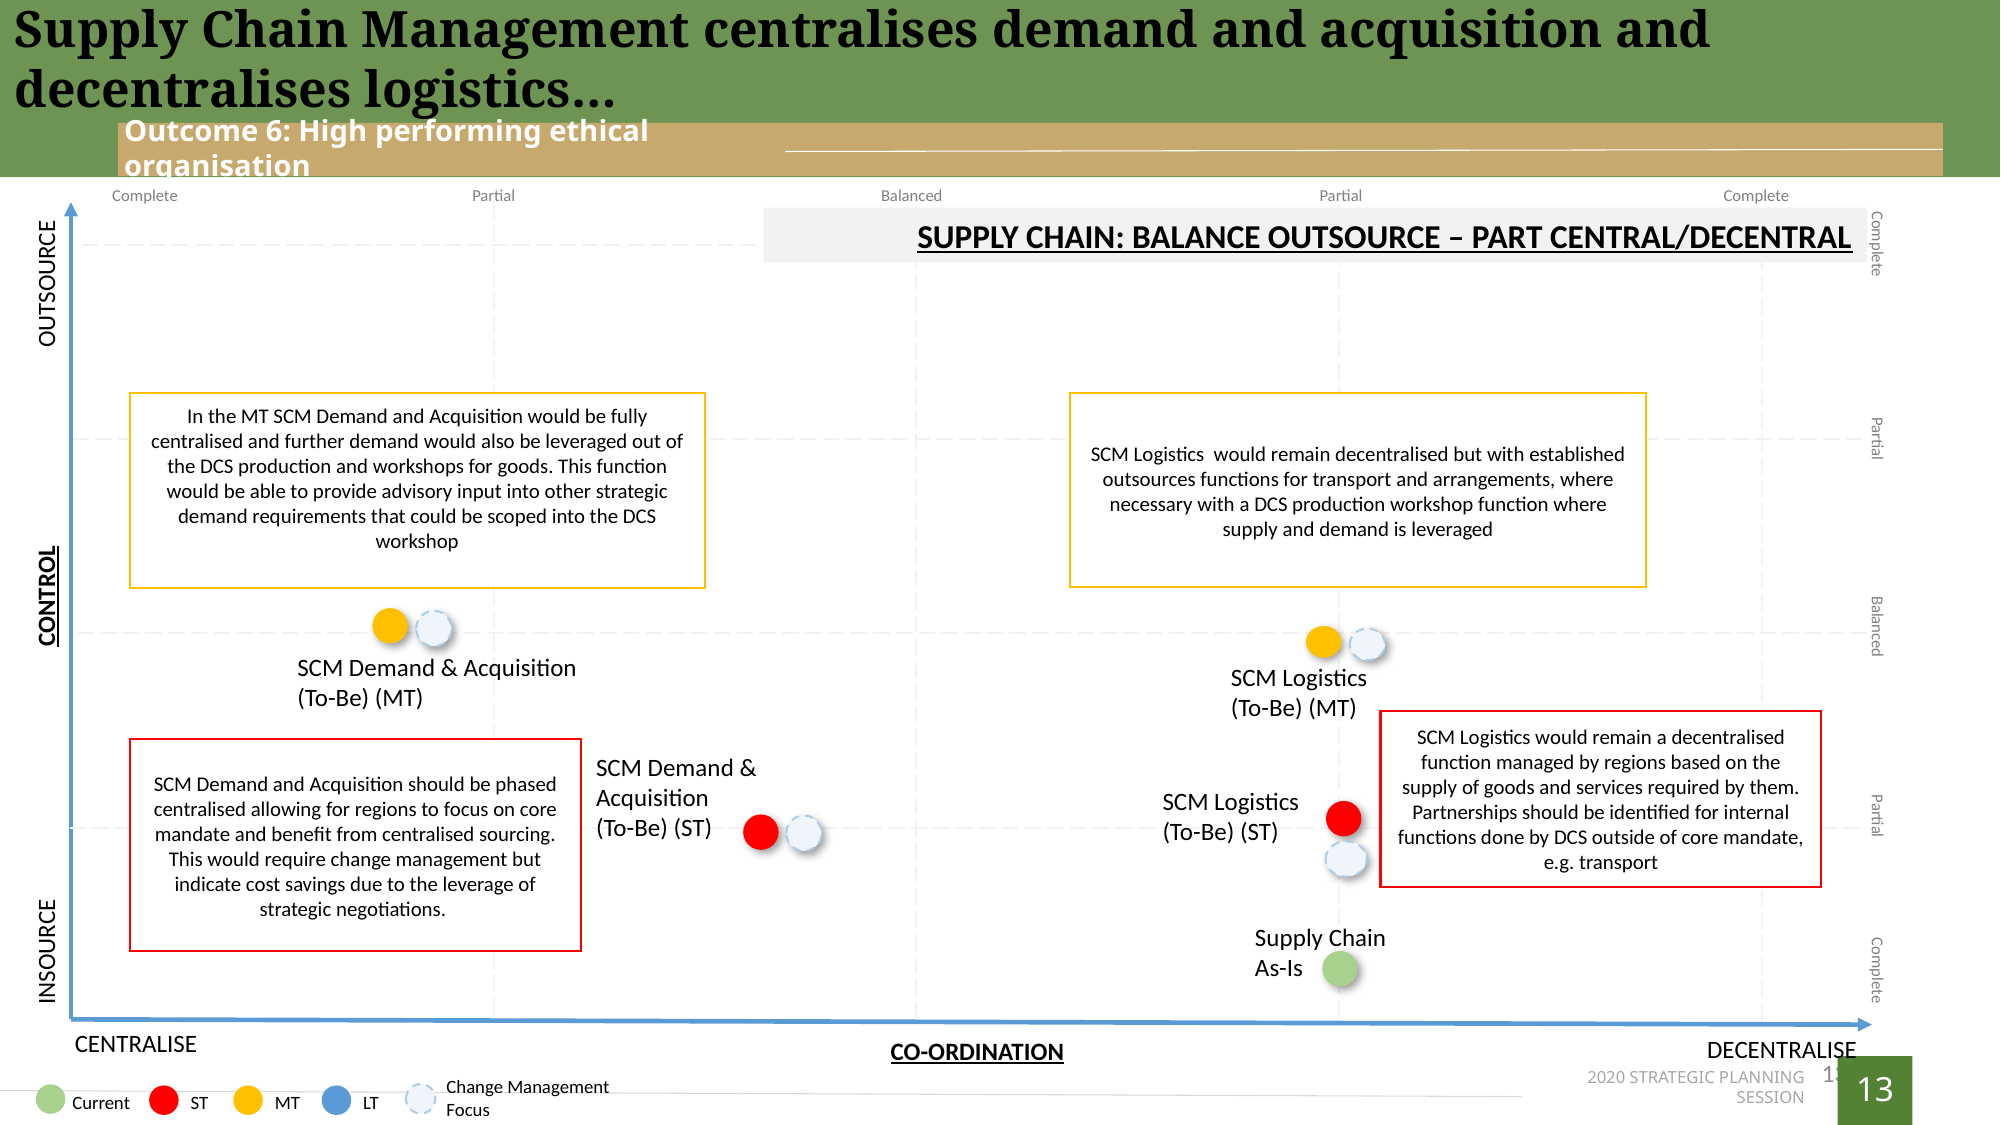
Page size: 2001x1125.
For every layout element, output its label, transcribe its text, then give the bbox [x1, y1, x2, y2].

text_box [1070, 393, 1646, 715]
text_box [321, 1083, 486, 1121]
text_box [66, 168, 1813, 223]
text_box Outcome 6: High performing ethical organisation [124, 126, 747, 168]
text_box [69, 202, 1872, 1024]
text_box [1646, 578, 2000, 638]
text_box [1147, 710, 1822, 888]
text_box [405, 1078, 630, 1116]
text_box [129, 739, 822, 951]
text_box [129, 392, 706, 708]
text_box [35, 1080, 159, 1124]
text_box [149, 1083, 233, 1121]
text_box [1240, 923, 1417, 987]
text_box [59, 1021, 1872, 1078]
slide_number 13 [1412, 1078, 1863, 1103]
text_box Supply Chain Management centralises demand and acquisition and decentralises logistics… [0, 0, 2000, 126]
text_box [233, 1083, 321, 1121]
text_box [19, 191, 69, 1020]
